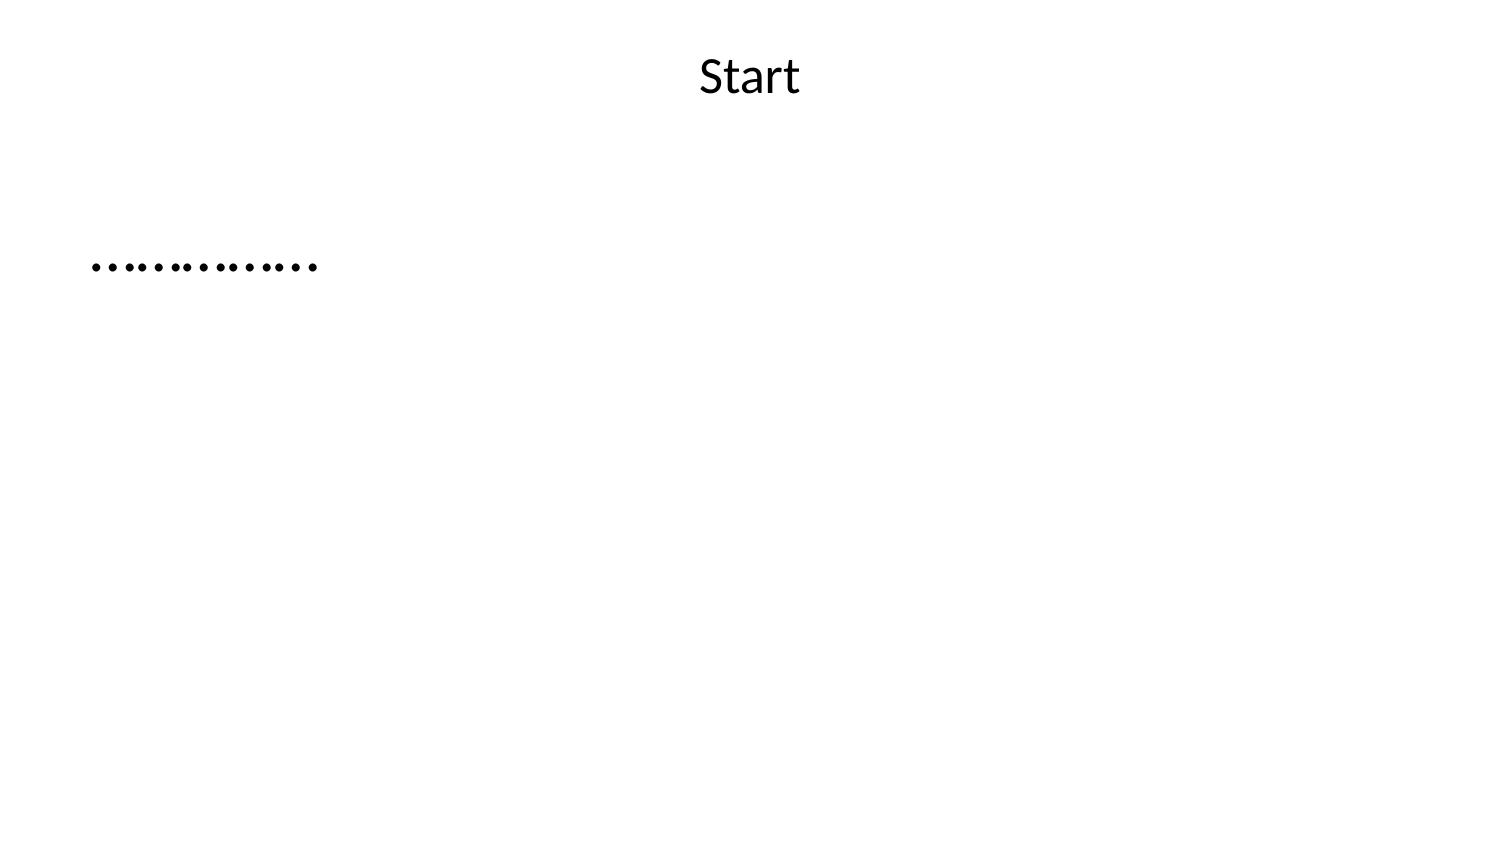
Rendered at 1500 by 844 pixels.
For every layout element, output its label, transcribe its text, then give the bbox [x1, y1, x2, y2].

list …………… [75, 196, 1425, 754]
title Start [75, 33, 1425, 175]
